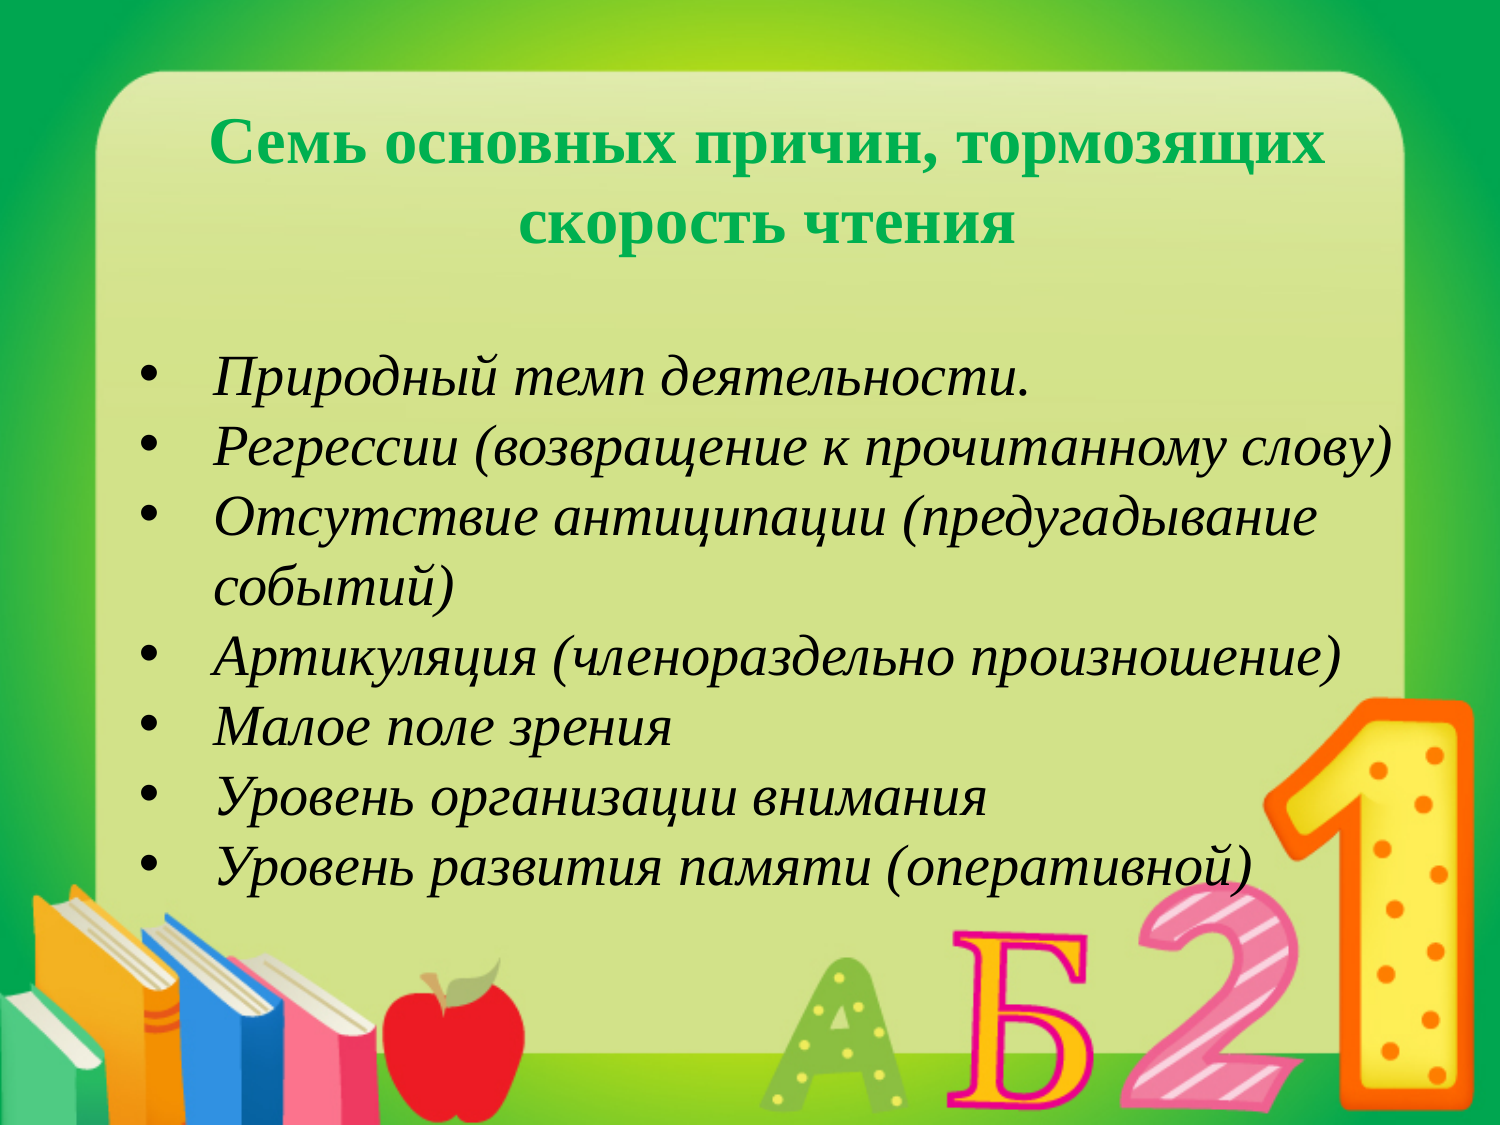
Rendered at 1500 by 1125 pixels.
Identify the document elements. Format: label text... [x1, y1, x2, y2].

text_box Семь основных причин, тормозящих скорость чтения Природный темп деятельности. Регрессии (возвращение к прочитанному слову) Отсутствие антиципации (предугадывание событий) Артикуляция (членораздельно произношение) Малое поле зрения Уровень организации внимания Уровень развития памяти (оперативной) [123, 89, 1412, 1125]
picture [0, 0, 1500, 1125]
